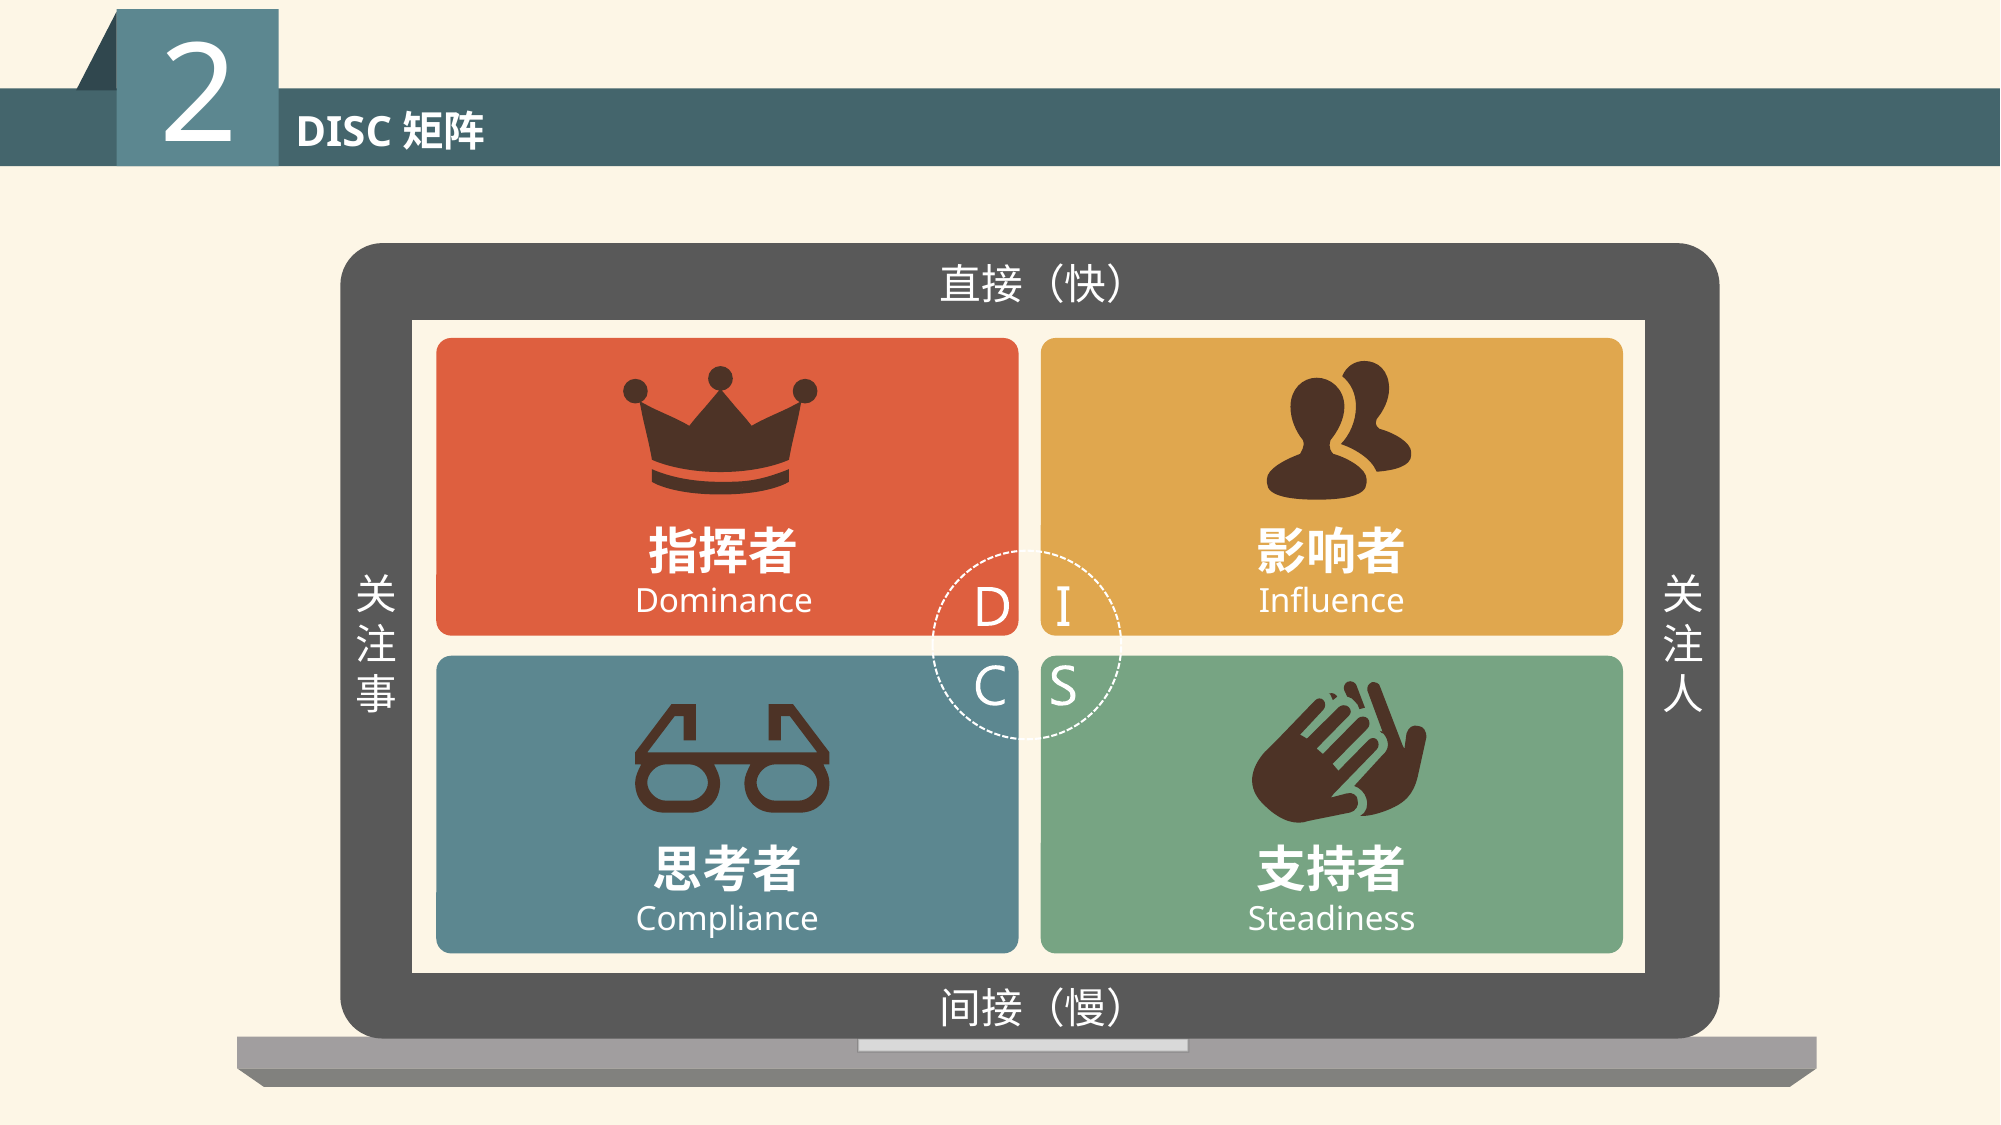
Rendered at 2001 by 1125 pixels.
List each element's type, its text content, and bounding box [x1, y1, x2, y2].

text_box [975, 586, 1076, 706]
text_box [1266, 360, 1412, 500]
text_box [1259, 674, 1422, 838]
text_box 直接（快） [924, 250, 1164, 316]
text_box [339, 242, 1721, 1036]
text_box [237, 1036, 1817, 1087]
text_box 关 注 人 [1647, 560, 1720, 726]
text_box 关 注 事 [340, 560, 413, 726]
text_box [0, 0, 2000, 179]
text_box 间接（慢） [924, 974, 1164, 1036]
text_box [413, 320, 1645, 973]
